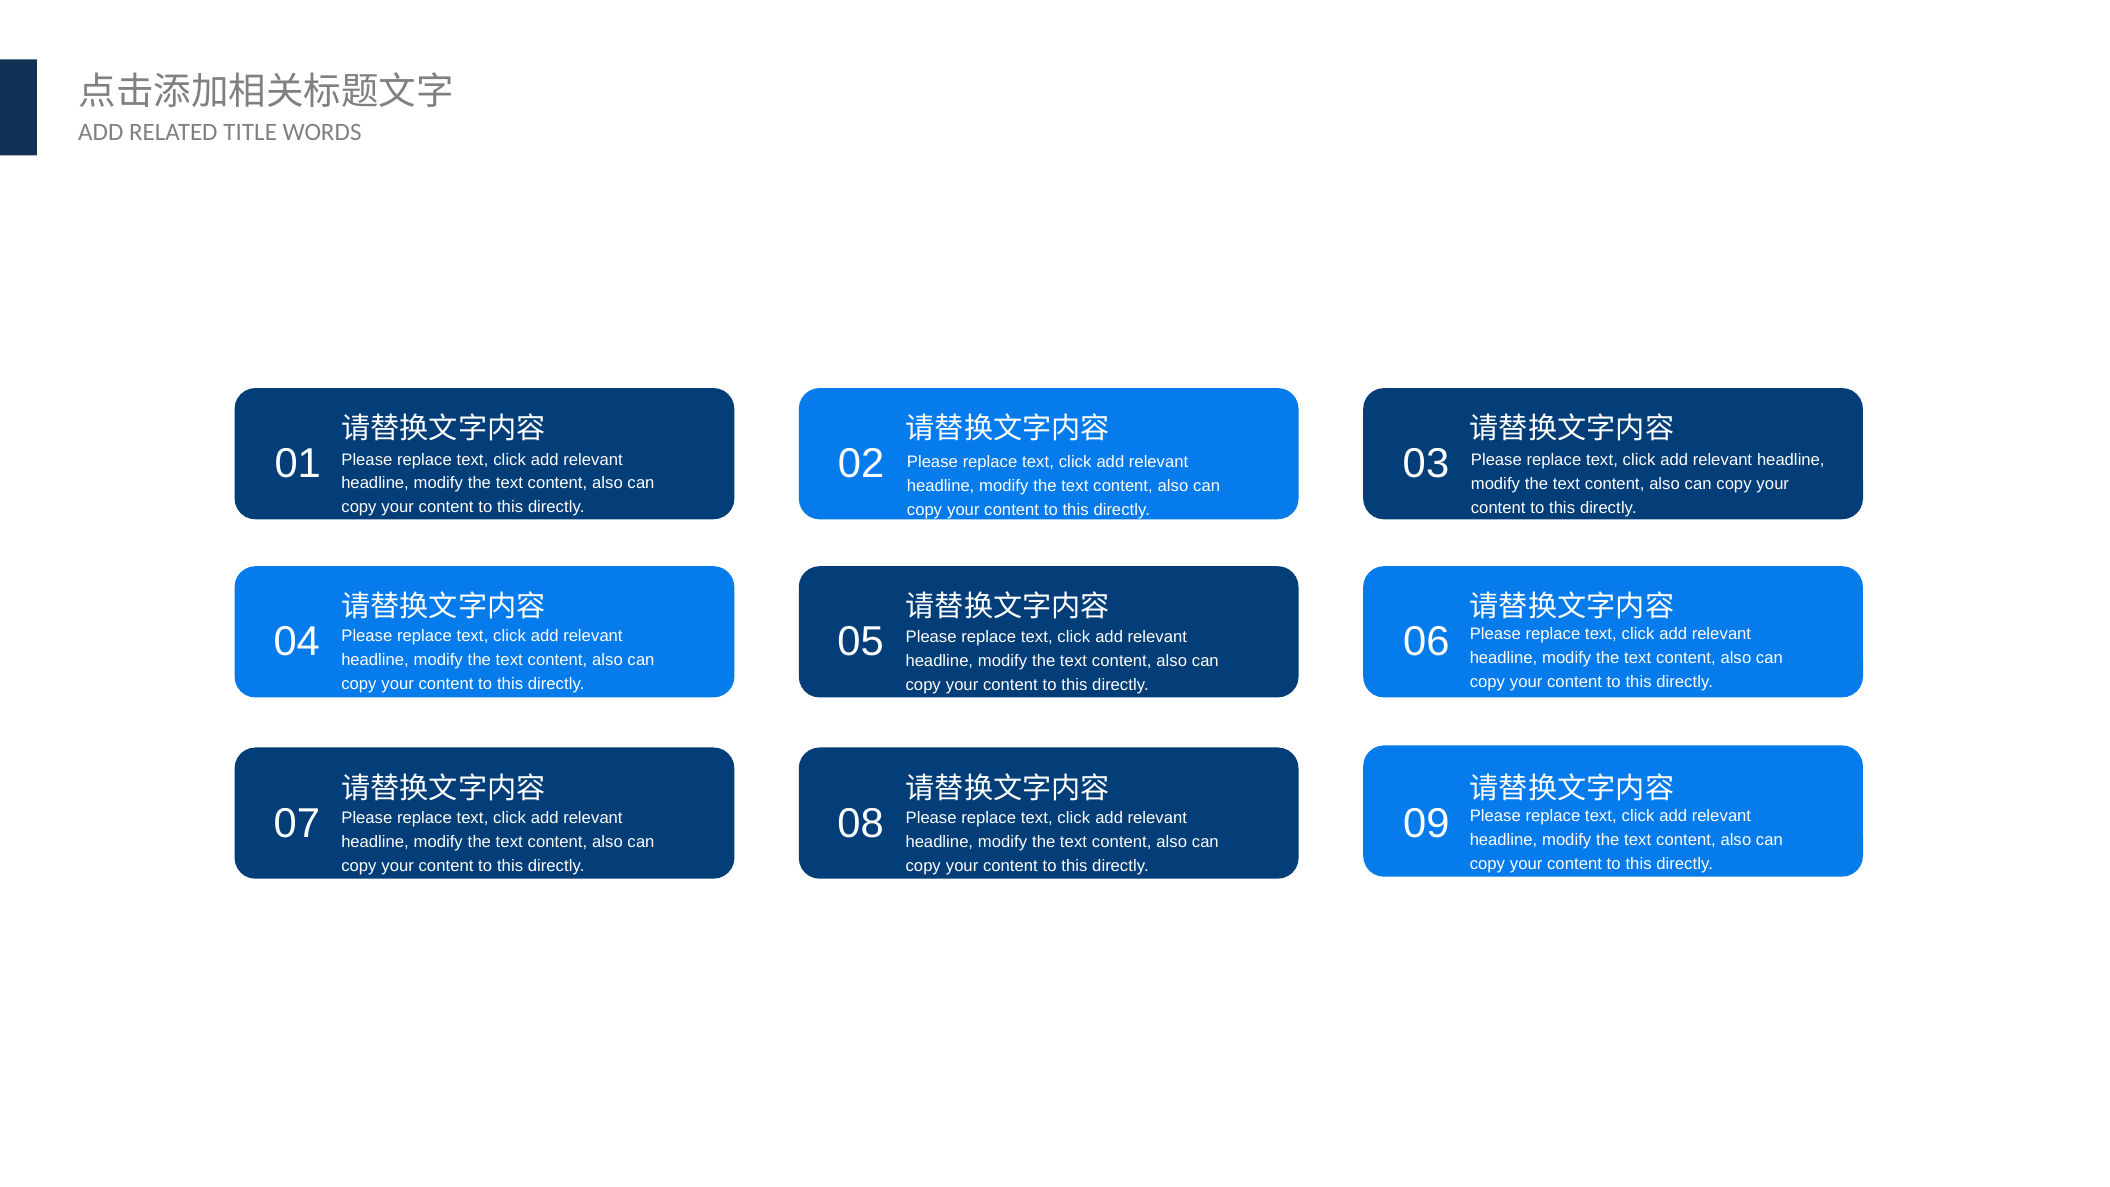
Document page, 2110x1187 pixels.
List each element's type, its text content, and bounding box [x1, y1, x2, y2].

text_box [798, 388, 1299, 520]
text_box [1363, 388, 1864, 520]
text_box 请替换文字内容 [905, 762, 1312, 805]
text_box [798, 747, 1299, 879]
text_box 点击添加相关标题文字 [62, 59, 470, 121]
text_box Please replace text, click add relevant headline, modify the text content, also can copy your content to this directly. [905, 621, 1247, 694]
text_box ADD RELATED TITLE WORDS [62, 107, 379, 154]
text_box 02 [830, 426, 892, 487]
text_box 请替换文字内容 [1469, 762, 1877, 805]
text_box Please replace text, click add relevant headline, modify the text content, also can copy your content to this directly. [341, 621, 683, 693]
text_box Please replace text, click add relevant headline, modify the text content, also can copy your content to this directly. [1469, 619, 1811, 692]
text_box 05 [821, 604, 900, 665]
text_box 03 [1393, 426, 1459, 487]
text_box 06 [1392, 604, 1461, 665]
text_box Please replace text, click add relevant headline, modify the text content, also can copy your content to this directly. [906, 447, 1247, 519]
text_box Please replace text, click add relevant headline, modify the text content, also can copy your content to this directly. [1469, 800, 1811, 873]
text_box [798, 566, 1299, 698]
text_box 01 [263, 426, 332, 487]
text_box [1363, 745, 1864, 877]
text_box 请替换文字内容 [341, 402, 748, 445]
text_box 08 [821, 785, 900, 846]
text_box 请替换文字内容 [905, 580, 1312, 623]
text_box 请替换文字内容 [1469, 402, 1877, 445]
text_box 09 [1392, 785, 1461, 846]
text_box 请替换文字内容 [341, 762, 748, 805]
text_box Please replace text, click add relevant headline, modify the text content, also can copy your content to this directly. [341, 444, 681, 517]
text_box 04 [266, 604, 328, 665]
text_box [234, 566, 735, 698]
text_box 请替换文字内容 [1469, 580, 1877, 623]
text_box Please replace text, click add relevant headline, modify the text content, also can copy your content to this directly. [341, 802, 683, 875]
text_box Please replace text, click add relevant headline, modify the text content, also can copy your content to this directly. [905, 802, 1247, 875]
text_box 请替换文字内容 [341, 580, 748, 623]
text_box 请替换文字内容 [905, 402, 1313, 445]
text_box 07 [264, 785, 329, 846]
text_box [1363, 566, 1864, 698]
text_box [234, 747, 735, 879]
text_box Please replace text, click add relevant headline, modify the text content, also can copy your content to this directly. [1470, 444, 1830, 517]
text_box [234, 388, 735, 520]
